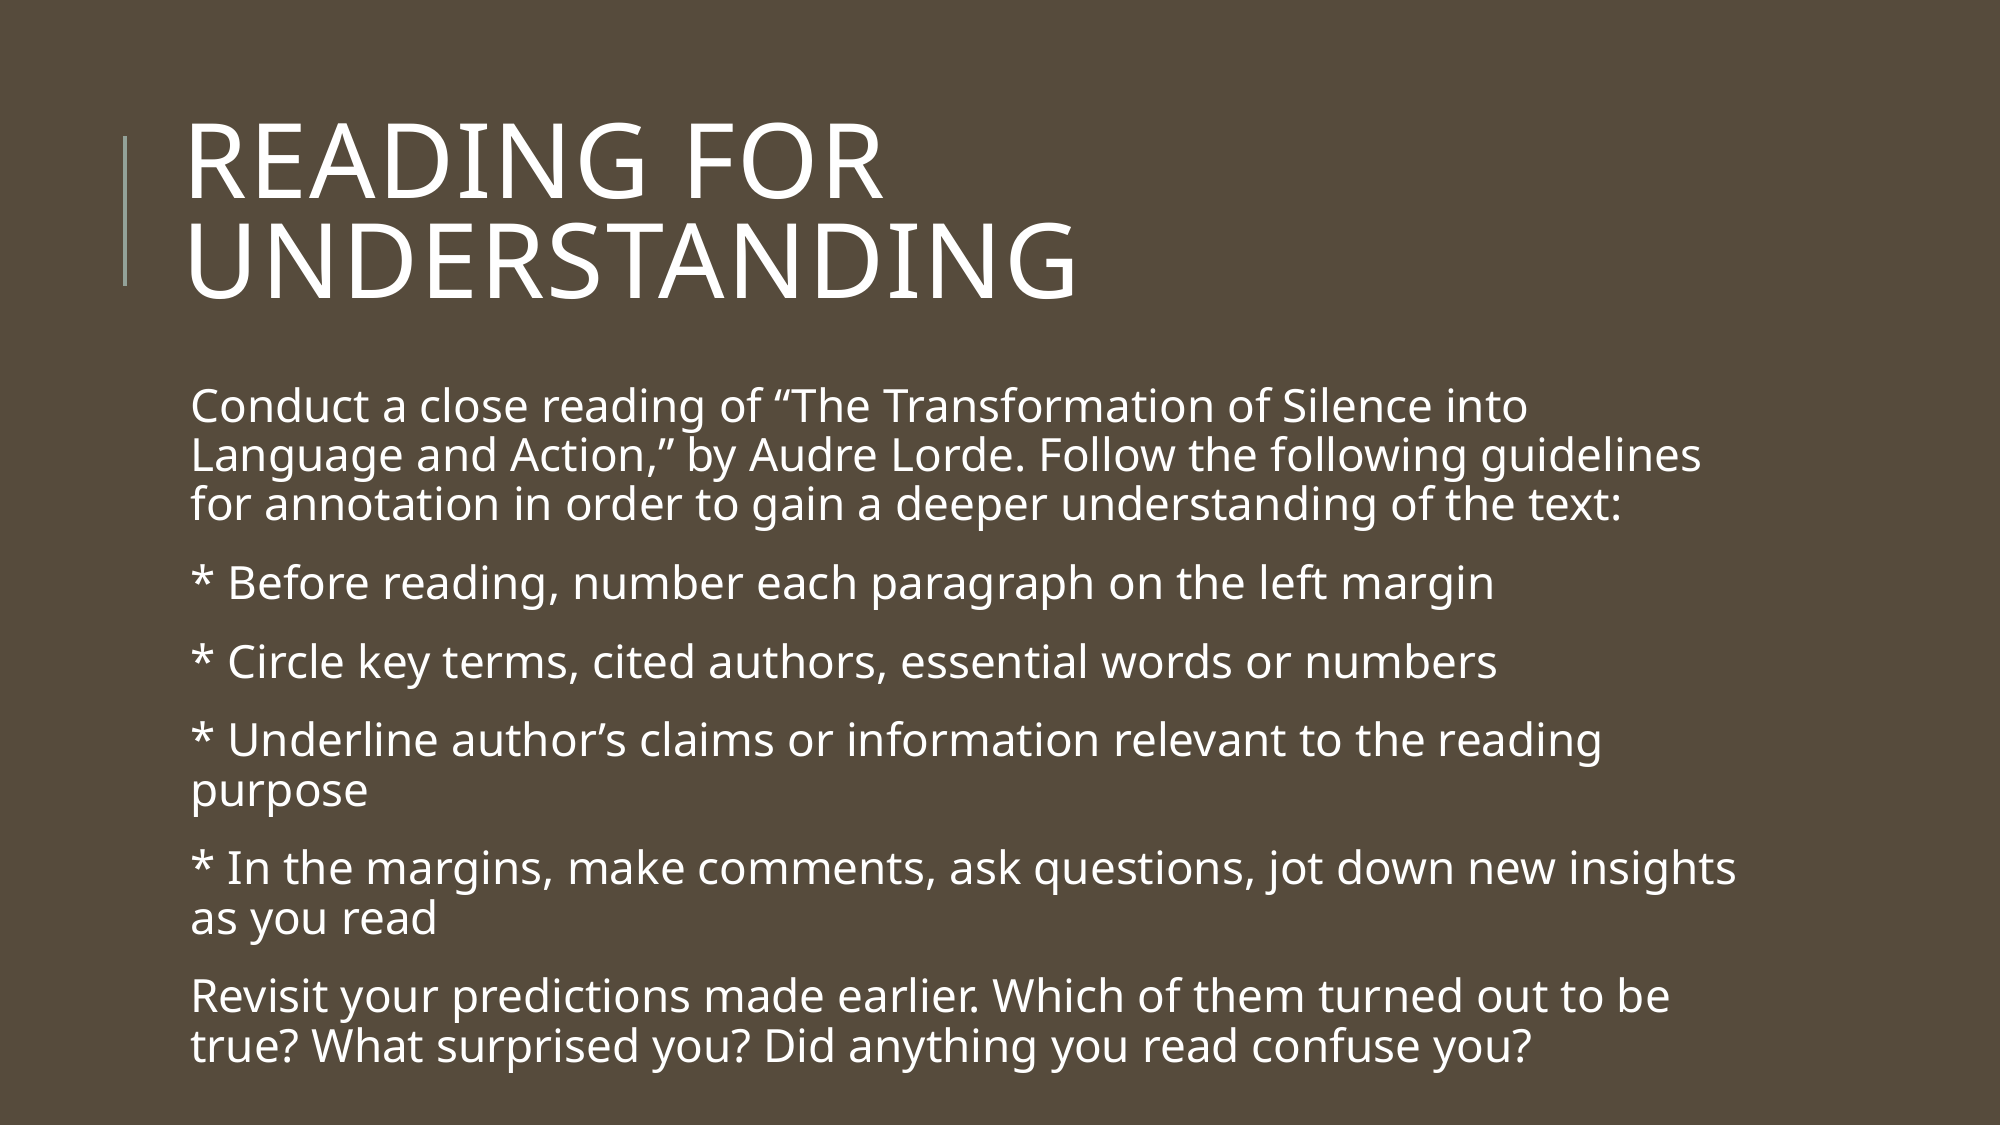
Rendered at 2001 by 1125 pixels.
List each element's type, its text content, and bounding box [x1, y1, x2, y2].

list Conduct a close reading of “The Transformation of Silence into Language and Action,” by Audre Lorde. Follow the following guidelines for annotation in order to gain a deeper understanding of the text: * Before reading, number each paragraph on the left margin * Circle key terms, cited authors, essential words or numbers * Underline author’s claims or information relevant to the reading purpose * In the margins, make comments, ask questions, jot down new insights as you read Revisit your predictions made earlier. Which of them turned out to be true? What surprised you? Did anything you read confuse you? [168, 375, 1763, 1035]
title Reading for understanding [168, 96, 1763, 342]
